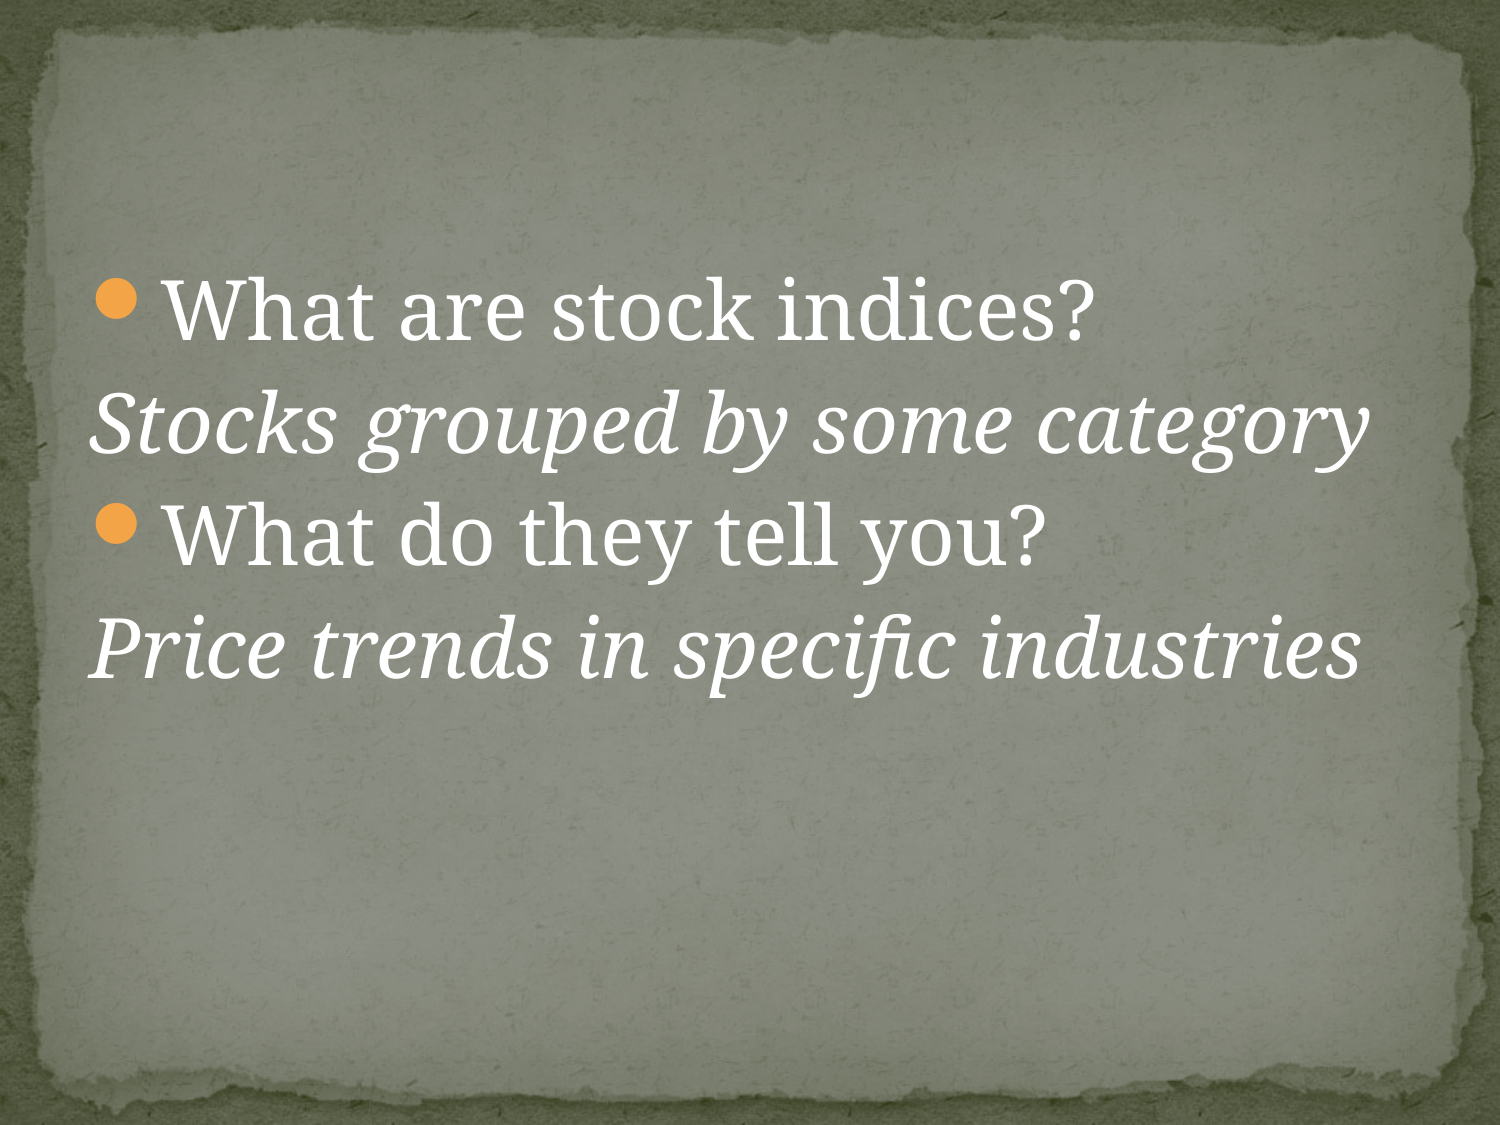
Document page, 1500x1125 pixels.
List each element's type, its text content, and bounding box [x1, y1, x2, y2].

list What are stock indices? Stocks grouped by some category What do they tell you? Price trends in specific industries [75, 249, 1425, 1000]
